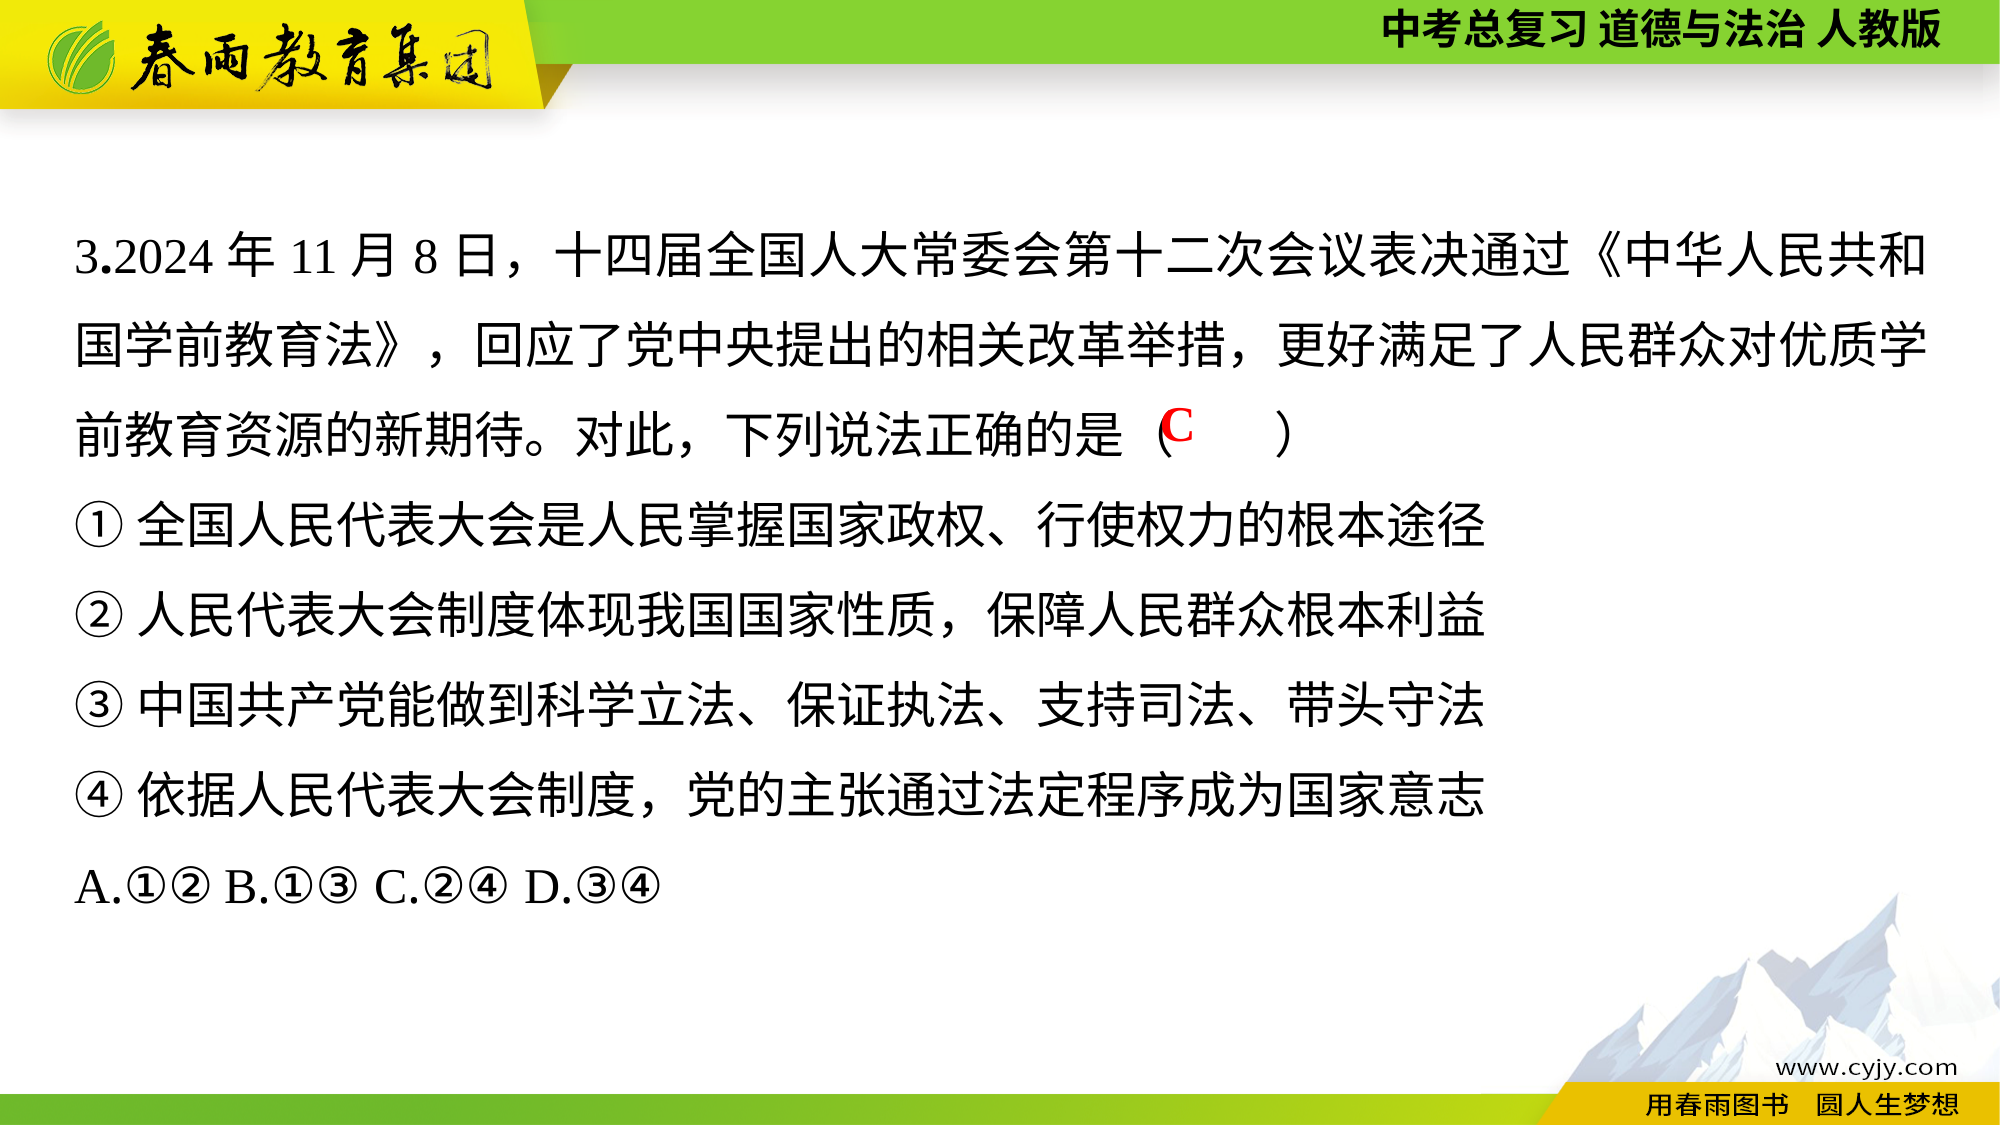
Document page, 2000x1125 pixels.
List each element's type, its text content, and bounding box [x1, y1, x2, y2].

list 3.2024年11月8日，十四届全国人大常委会第十二次会议表决通过《中华人民共和国学前教育法》，回应了党中央提出的相关改革举措，更好满足了人民群众对优质学前教育资源的新期待。对此，下列说法正确的是（ ） ①全国人民代表大会是人民掌握国家政权、行使权力的根本途径 ②人民代表大会制度体现我国国家性质，保障人民群众根本利益 ③中国共产党能做到科学立法、保证执法、支持司法、带头守法 ④依据人民代表大会制度，党的主张通过法定程序成为国家意志 A.①② B.①③ C.②④ D.③④ [59, 186, 1944, 917]
text_box C [1144, 383, 1211, 459]
picture [0, 0, 2000, 1125]
